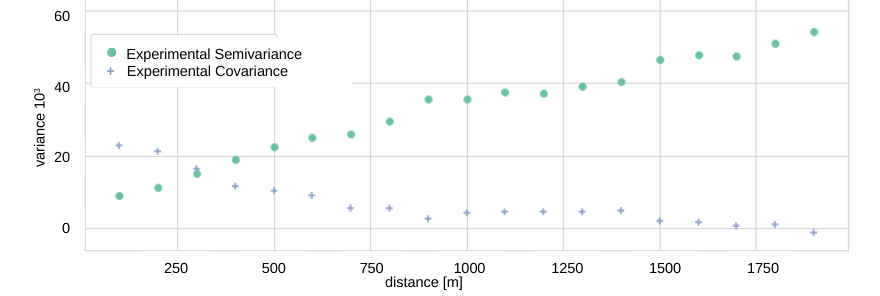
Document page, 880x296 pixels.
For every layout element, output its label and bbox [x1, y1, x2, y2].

text_box [22, 0, 856, 296]
